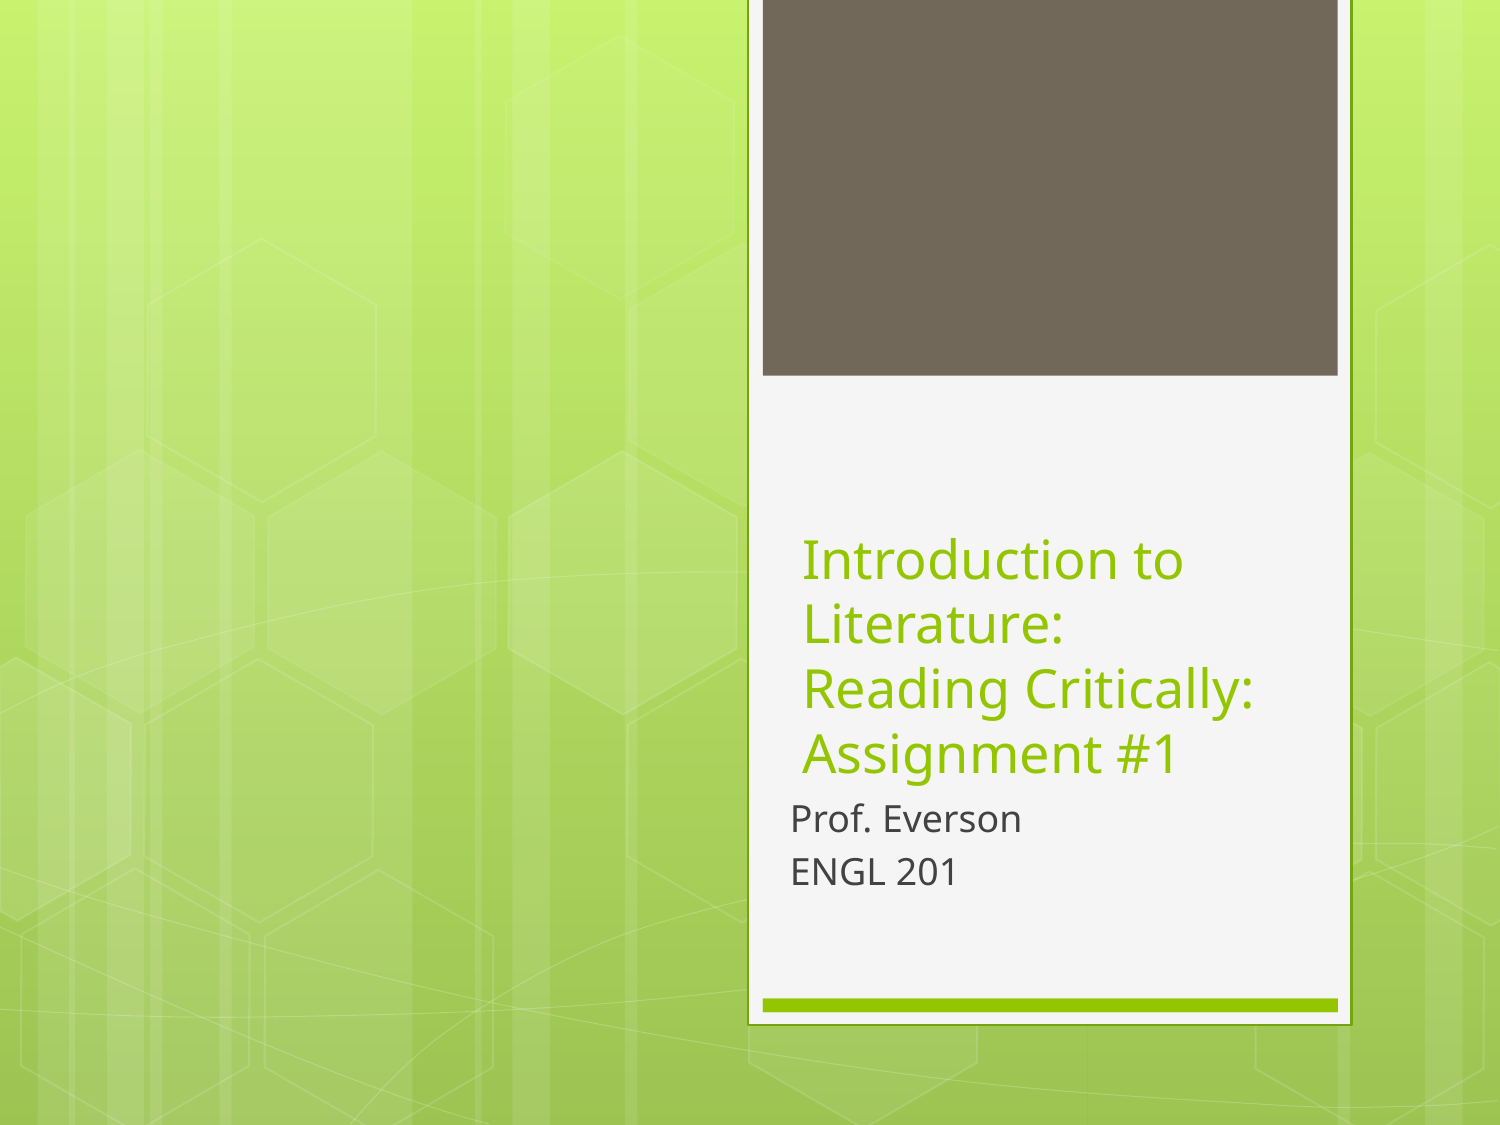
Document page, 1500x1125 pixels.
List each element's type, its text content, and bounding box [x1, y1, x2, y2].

subtitle Prof. Everson ENGL 201 [774, 787, 1319, 995]
title Introduction to Literature: Reading Critically: Assignment #1 [787, 512, 1332, 792]
